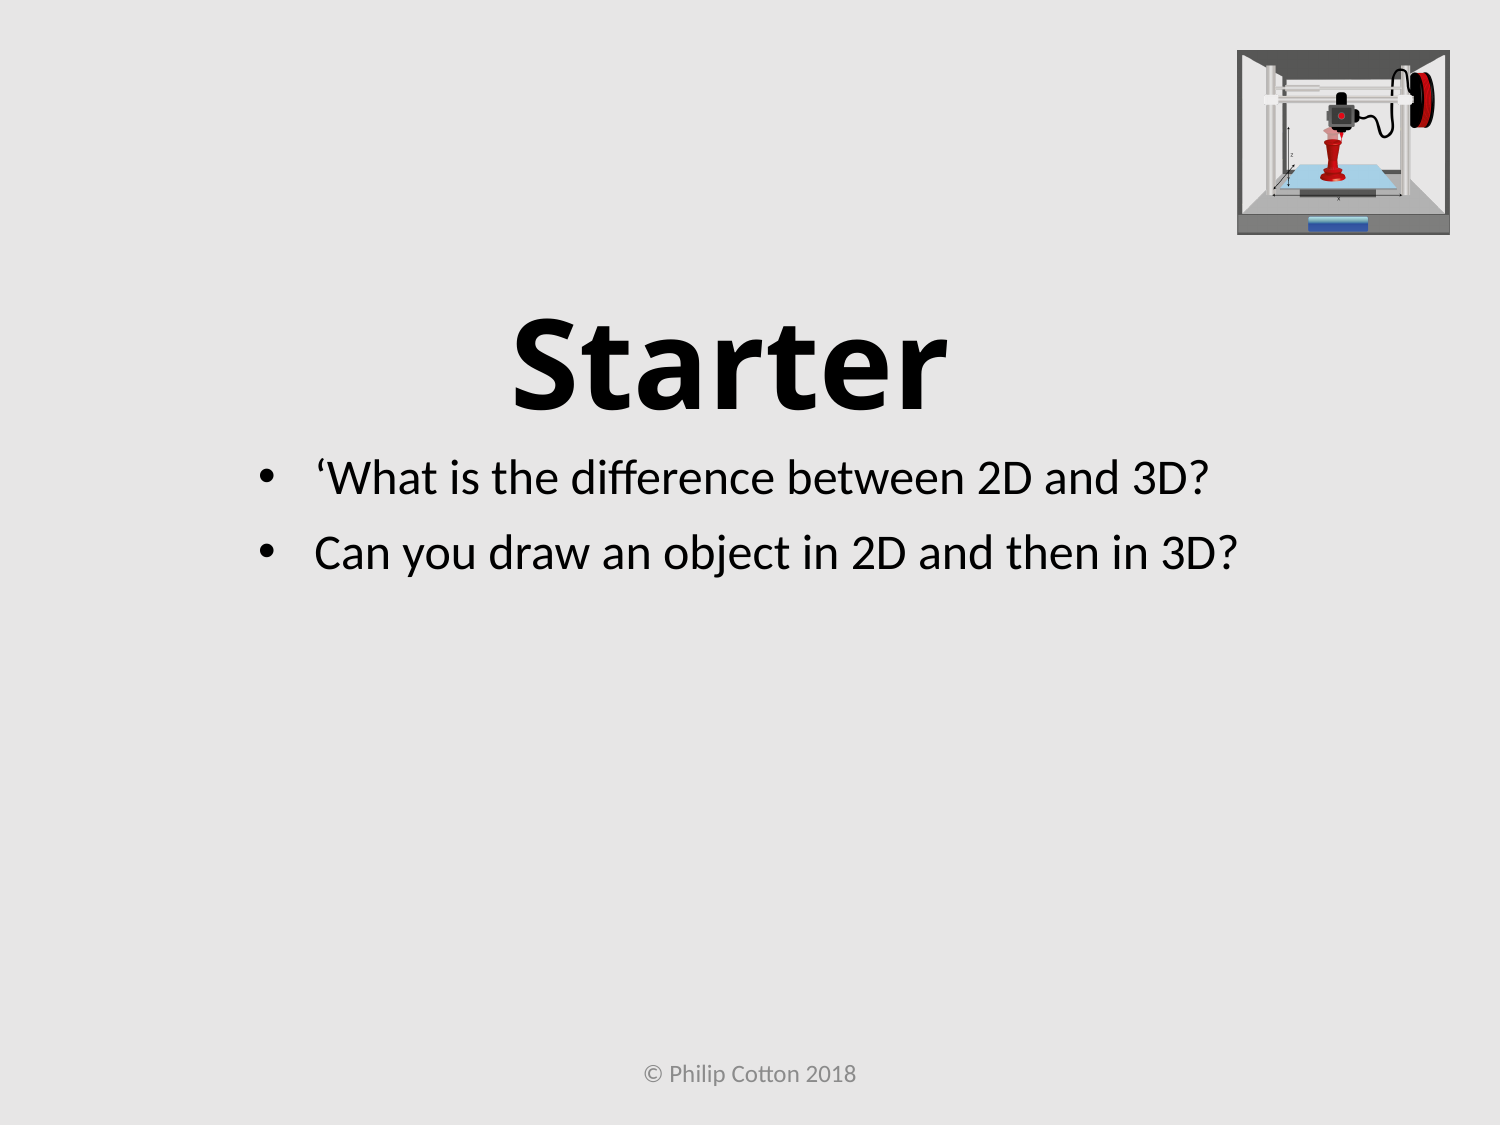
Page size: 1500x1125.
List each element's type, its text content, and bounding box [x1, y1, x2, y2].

title Starter [93, 196, 1369, 445]
footer © Philip Cotton 2018 [496, 1042, 1004, 1103]
subtitle ‘What is the difference between 2D and 3D? Can you draw an object in 2D and then in 3D? [243, 444, 1369, 716]
picture [1237, 50, 1450, 235]
